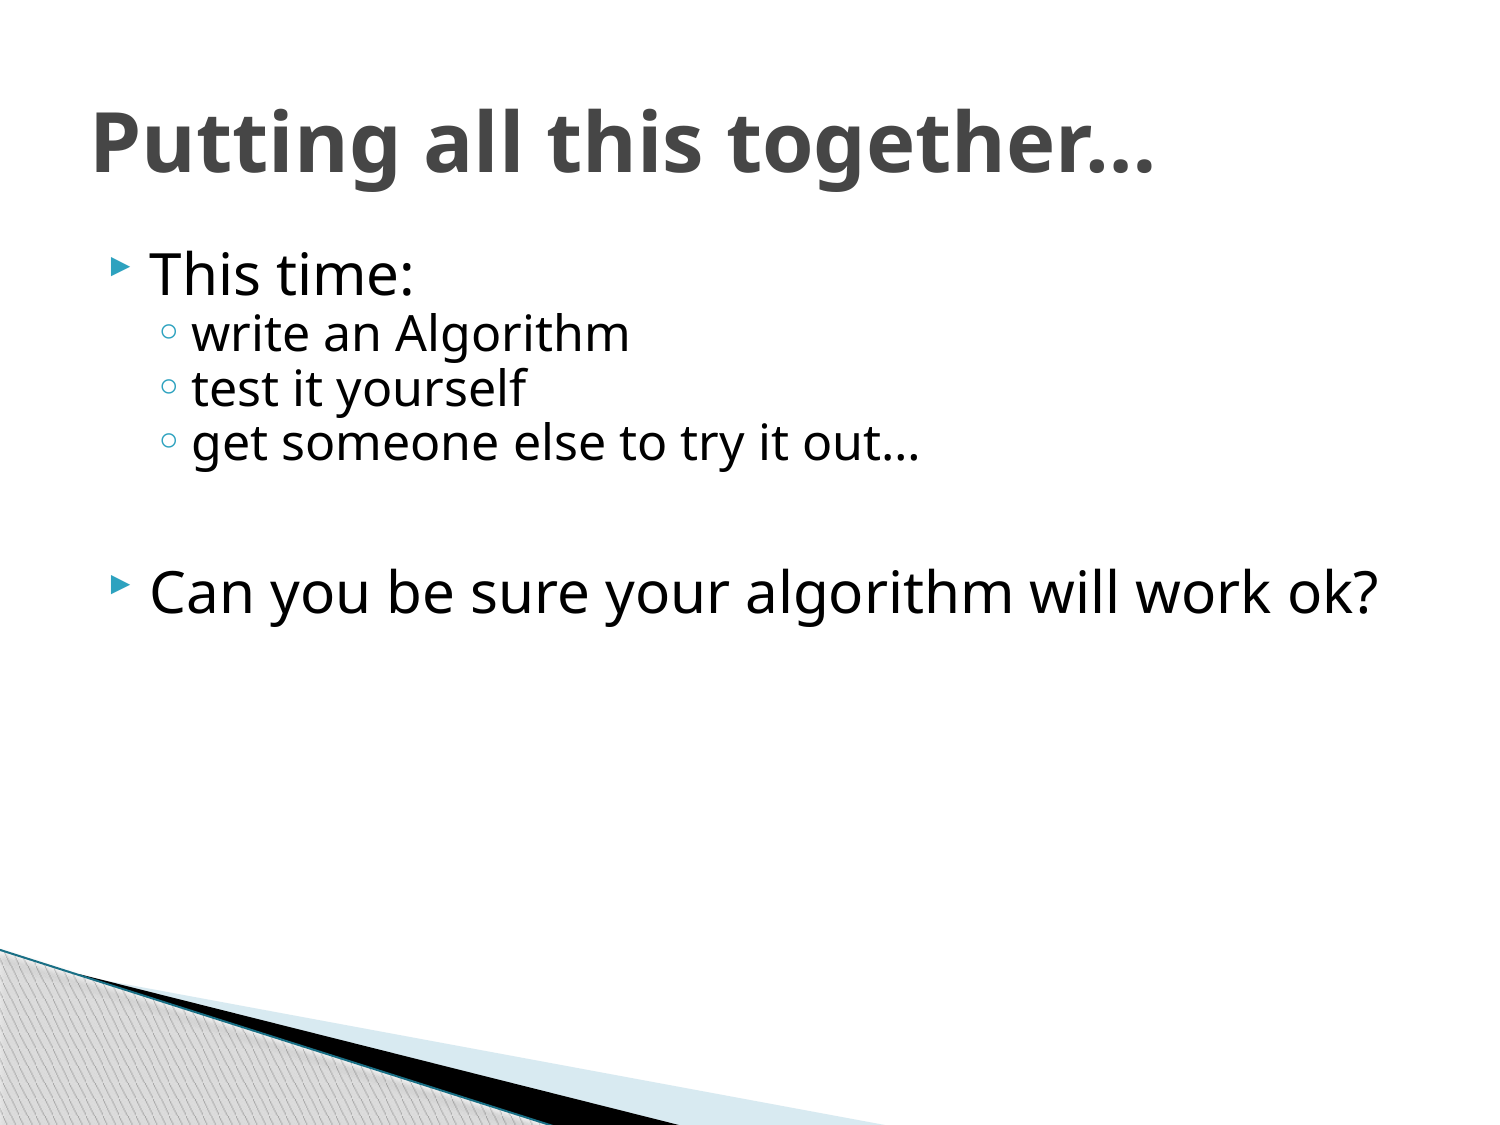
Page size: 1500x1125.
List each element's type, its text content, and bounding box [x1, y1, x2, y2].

title Putting all this together… [75, 45, 1425, 233]
list This time: write an Algorithm test it yourself get someone else to try it out… Can you be sure your algorithm will work ok? [75, 243, 1425, 986]
